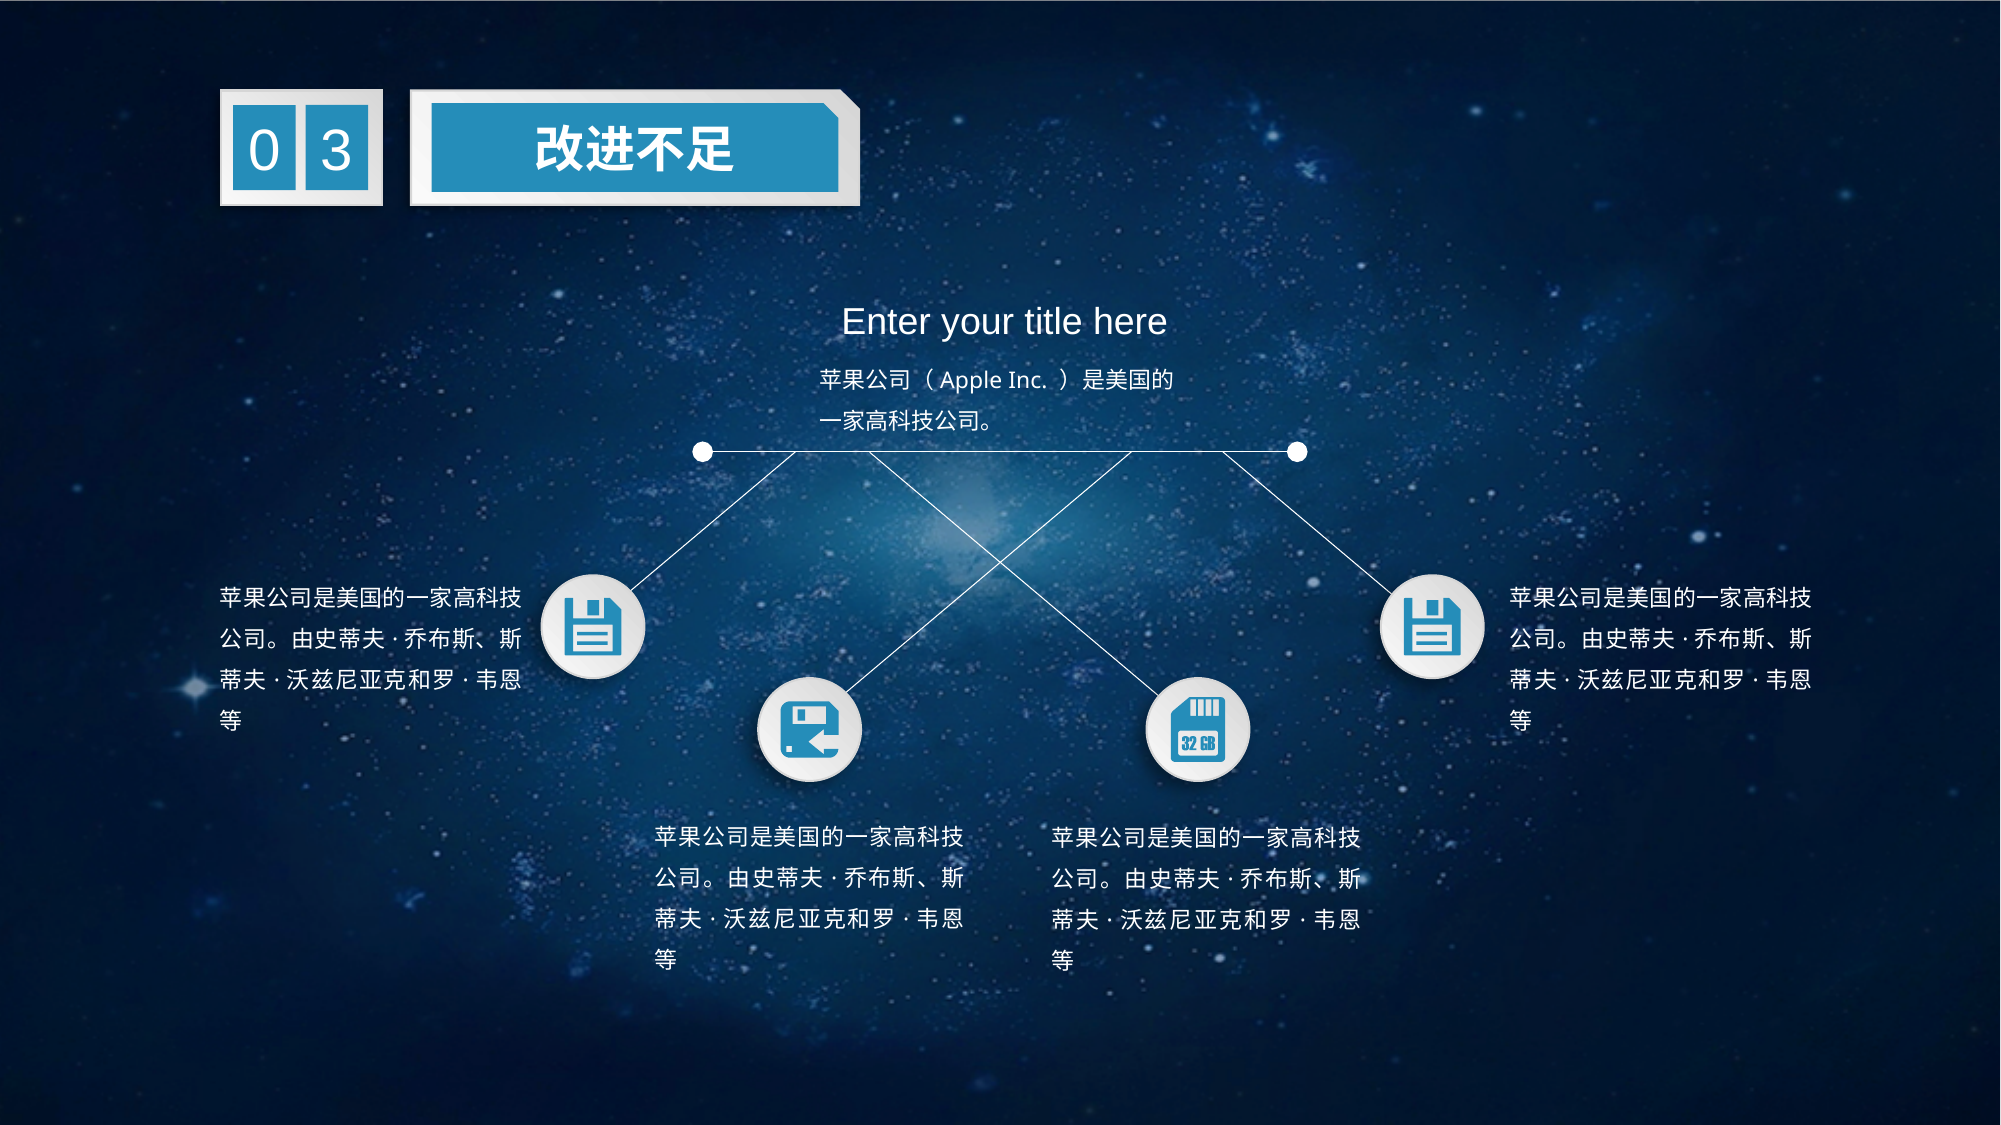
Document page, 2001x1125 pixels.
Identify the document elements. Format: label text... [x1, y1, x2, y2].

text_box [838, 451, 1132, 699]
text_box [1222, 451, 1393, 595]
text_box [622, 451, 796, 598]
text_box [869, 452, 1163, 700]
text_box 苹果公司是美国的一家高科技公司。由史蒂夫·乔布斯、斯蒂夫·沃兹尼亚克和罗·韦恩等 [1036, 801, 1377, 982]
text_box 苹果公司是美国的一家高科技公司。由史蒂夫·乔布斯、斯蒂夫·沃兹尼亚克和罗·韦恩等 [639, 801, 980, 981]
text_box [305, 104, 369, 191]
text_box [804, 289, 1189, 439]
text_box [758, 678, 861, 781]
picture [0, 0, 2001, 1125]
text_box 苹果公司是美国的一家高科技公司。由史蒂夫·乔布斯、斯蒂夫·沃兹尼亚克和罗·韦恩等 [205, 562, 538, 742]
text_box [1380, 575, 1484, 679]
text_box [232, 104, 297, 191]
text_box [410, 90, 860, 205]
text_box [220, 89, 383, 206]
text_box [541, 575, 645, 679]
text_box 苹果公司是美国的一家高科技公司。由史蒂夫·乔布斯、斯蒂夫·沃兹尼亚克和罗·韦恩等 [1495, 562, 1828, 742]
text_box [1146, 678, 1250, 781]
